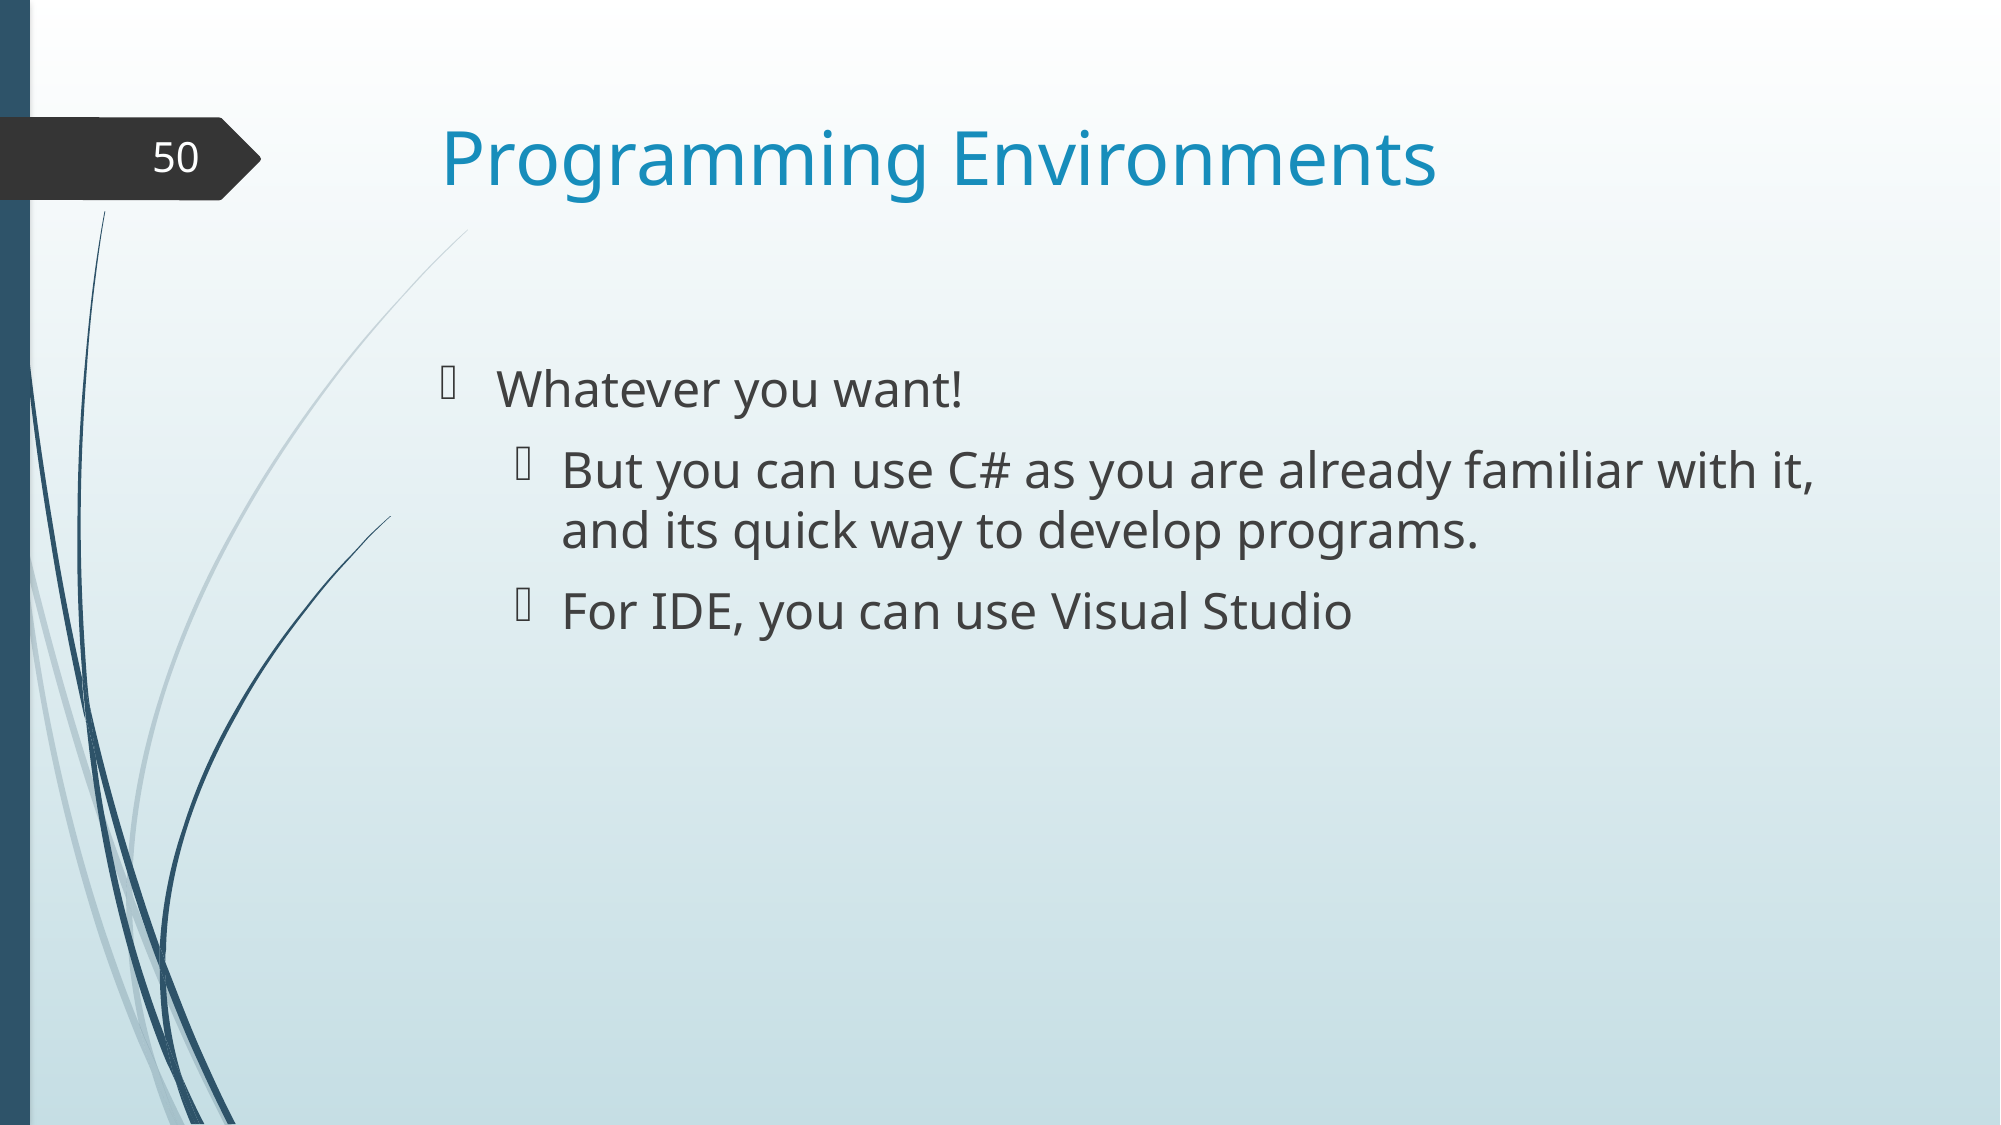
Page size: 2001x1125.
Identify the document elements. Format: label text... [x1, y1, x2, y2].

title Programming Environments [425, 102, 1888, 313]
slide_number 50 [87, 129, 216, 190]
list Whatever you want! But you can use C# as you are already familiar with it, and its quick way to develop programs. For IDE, you can use Visual Studio [424, 350, 1888, 988]
